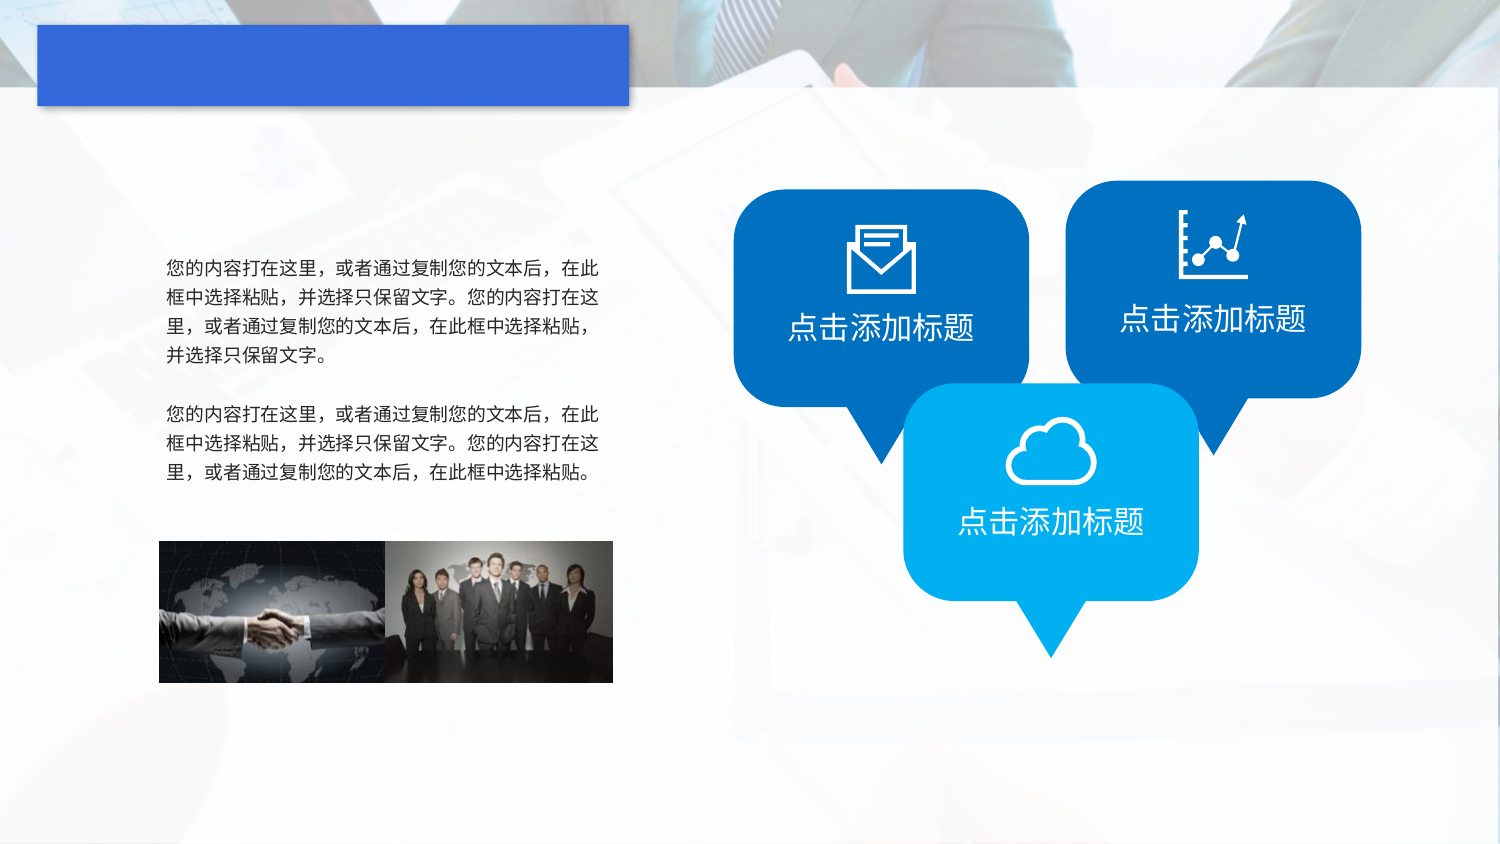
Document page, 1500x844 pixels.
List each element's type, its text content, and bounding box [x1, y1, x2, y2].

text_box 点击添加标题 [903, 383, 1199, 659]
text_box [846, 224, 916, 294]
picture [159, 541, 613, 683]
text_box 点击添加标题 [733, 189, 1030, 465]
text_box 点击添加标题 [1065, 180, 1362, 456]
text_box 您的内容打在这里，或者通过复制您的文本后，在此框中选择粘贴，并选择只保留文字。您的内容打在这里，或者通过复制您的文本后，在此框中选择粘贴，并选择只保留文字。 您的内容打在这里，或者通过复制您的文本后，在此框中选择粘贴，并选择只保留文字。您的内容打在这里，或者通过复制您的文本后，在此框中选择粘贴。 [152, 242, 620, 520]
text_box [1005, 416, 1097, 486]
text_box [1178, 210, 1248, 280]
